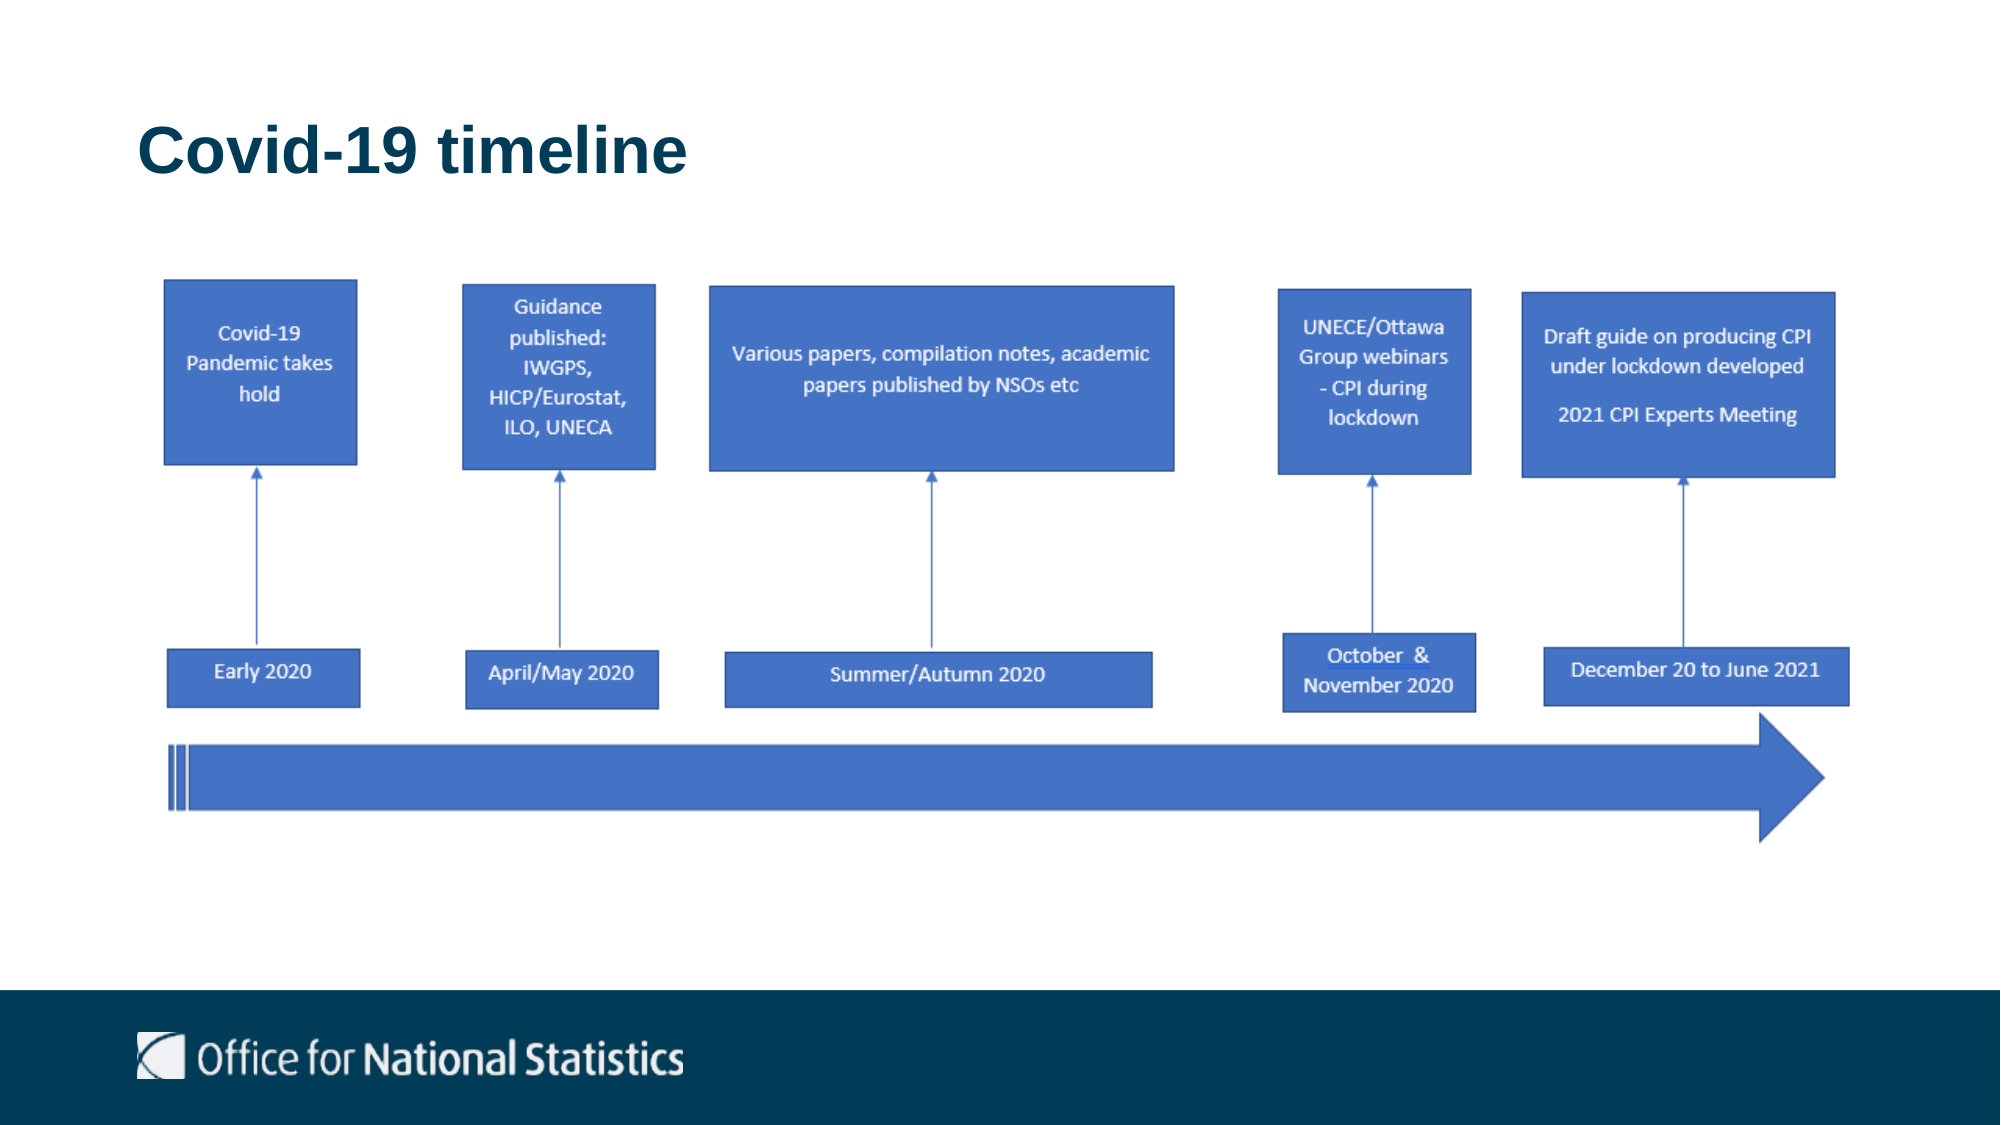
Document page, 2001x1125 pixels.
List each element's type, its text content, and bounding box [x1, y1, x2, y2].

title Covid-19 timeline [137, 108, 1863, 197]
picture [139, 253, 1861, 872]
